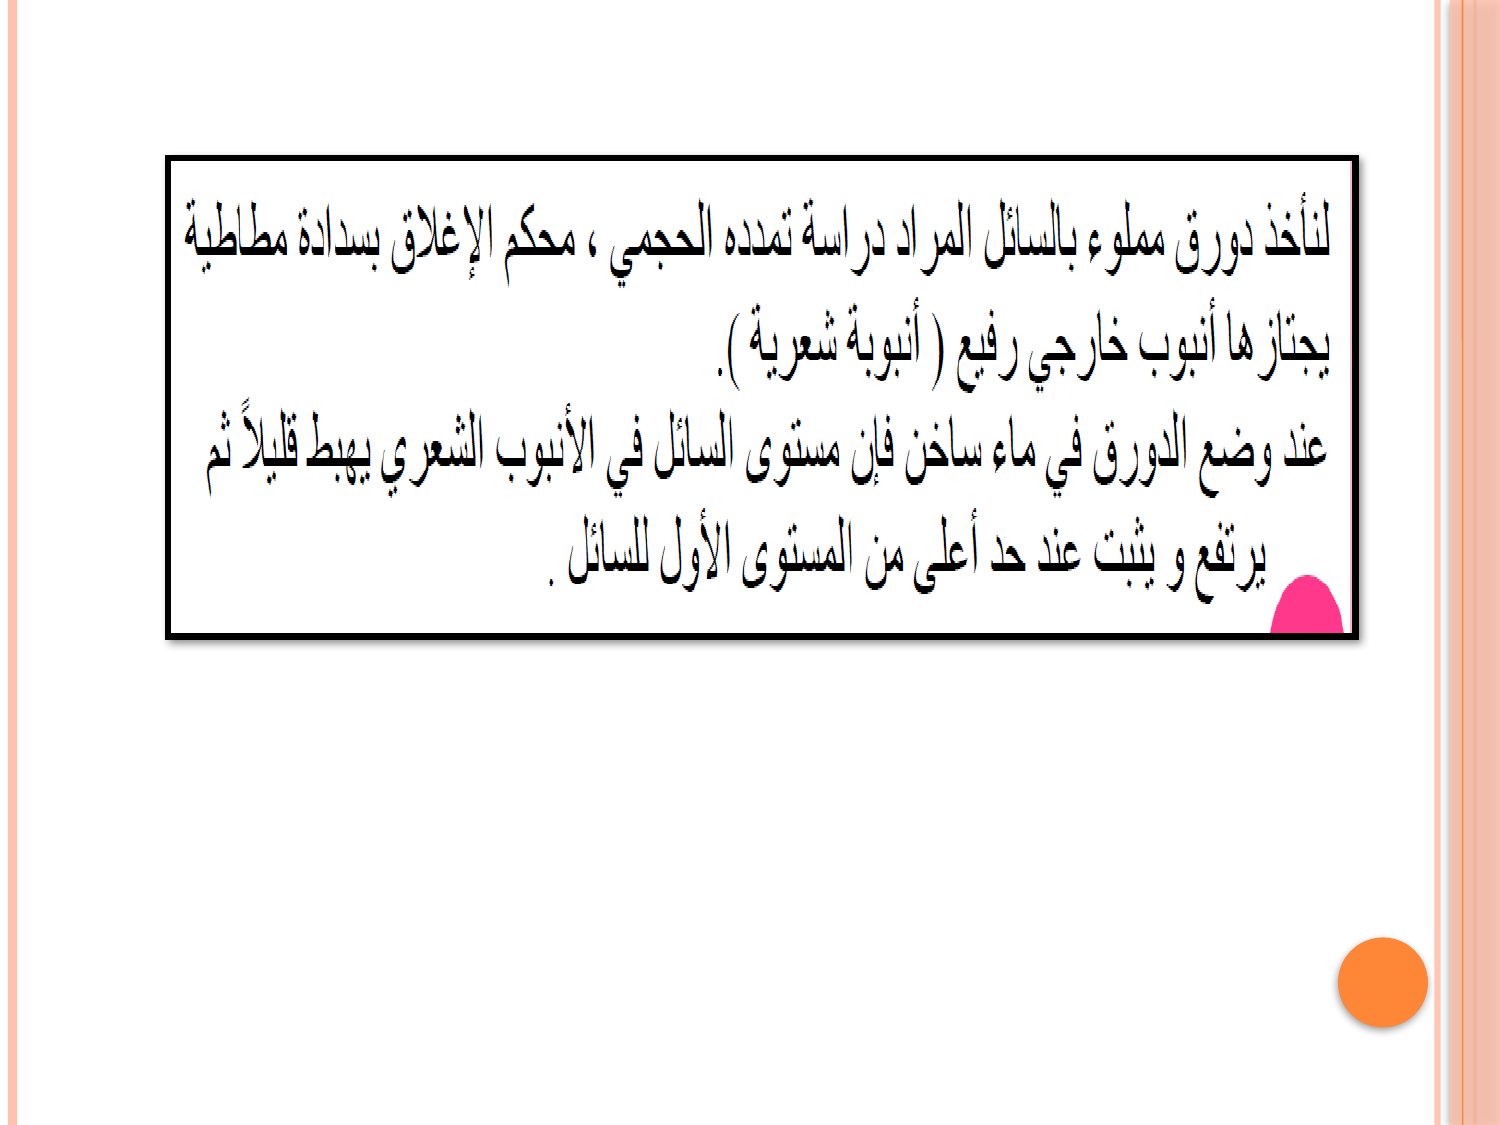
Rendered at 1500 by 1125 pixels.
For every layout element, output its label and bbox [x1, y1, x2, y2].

picture [170, 160, 1353, 634]
